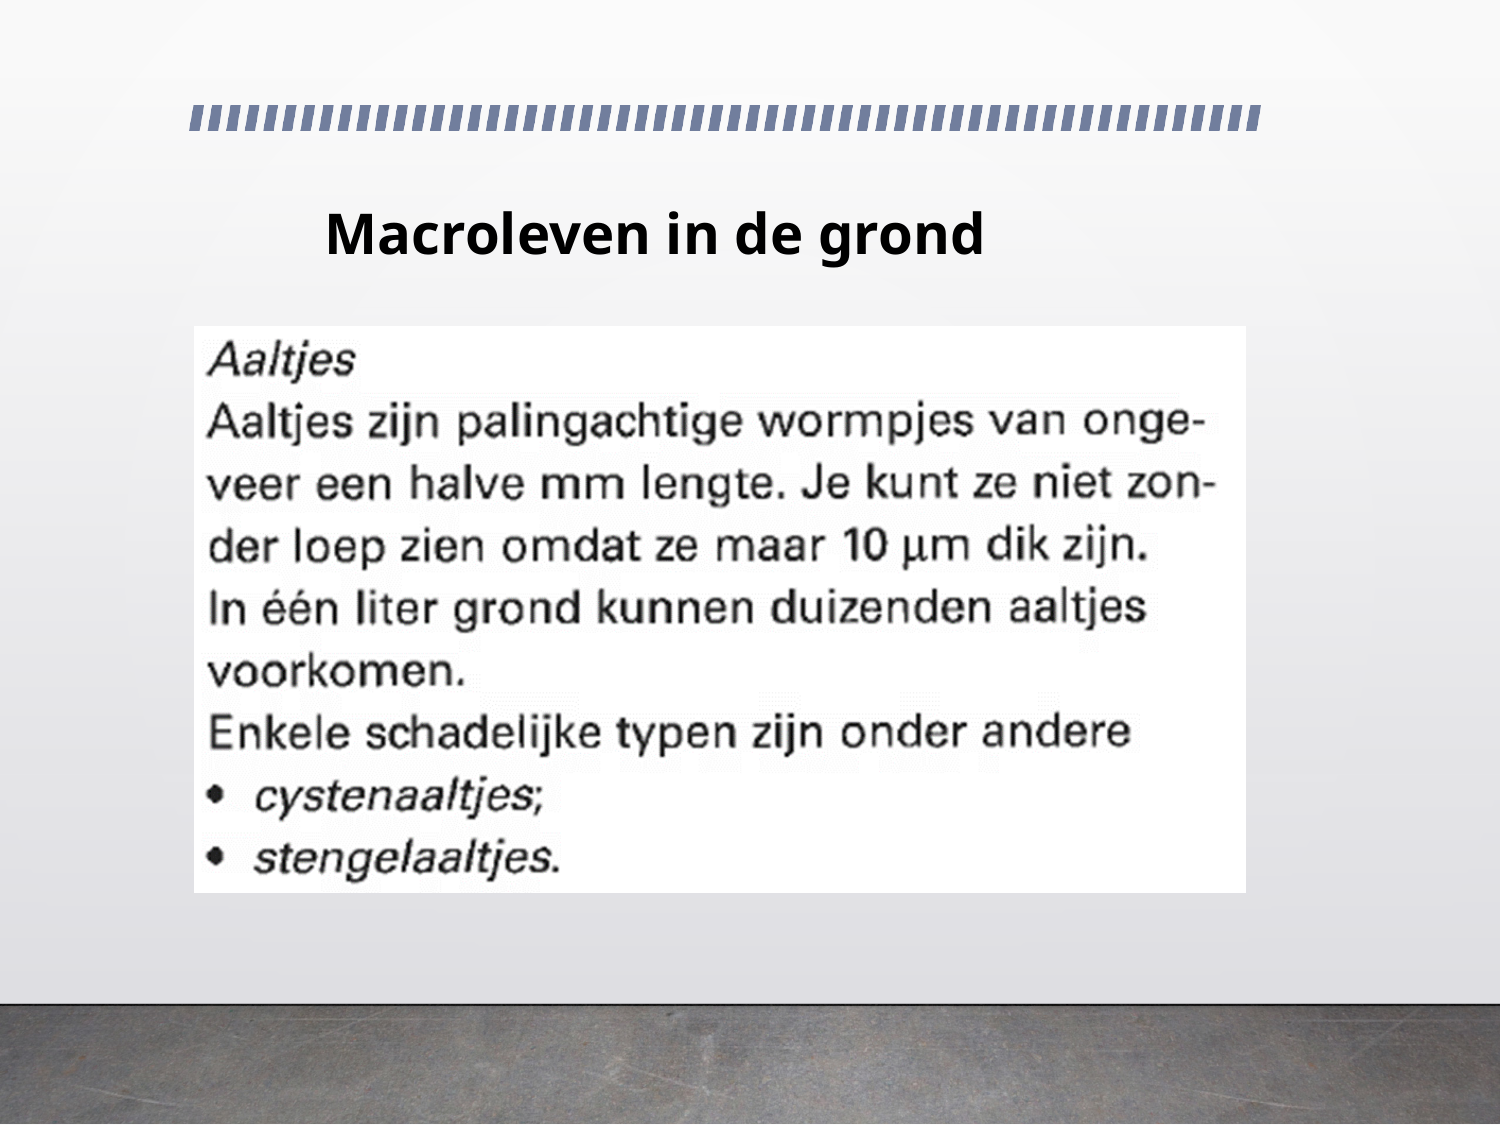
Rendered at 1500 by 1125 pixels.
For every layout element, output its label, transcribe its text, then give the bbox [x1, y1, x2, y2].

picture [0, 1004, 1500, 1124]
title Macroleven in de grond [112, 125, 1199, 268]
picture [194, 325, 1247, 893]
